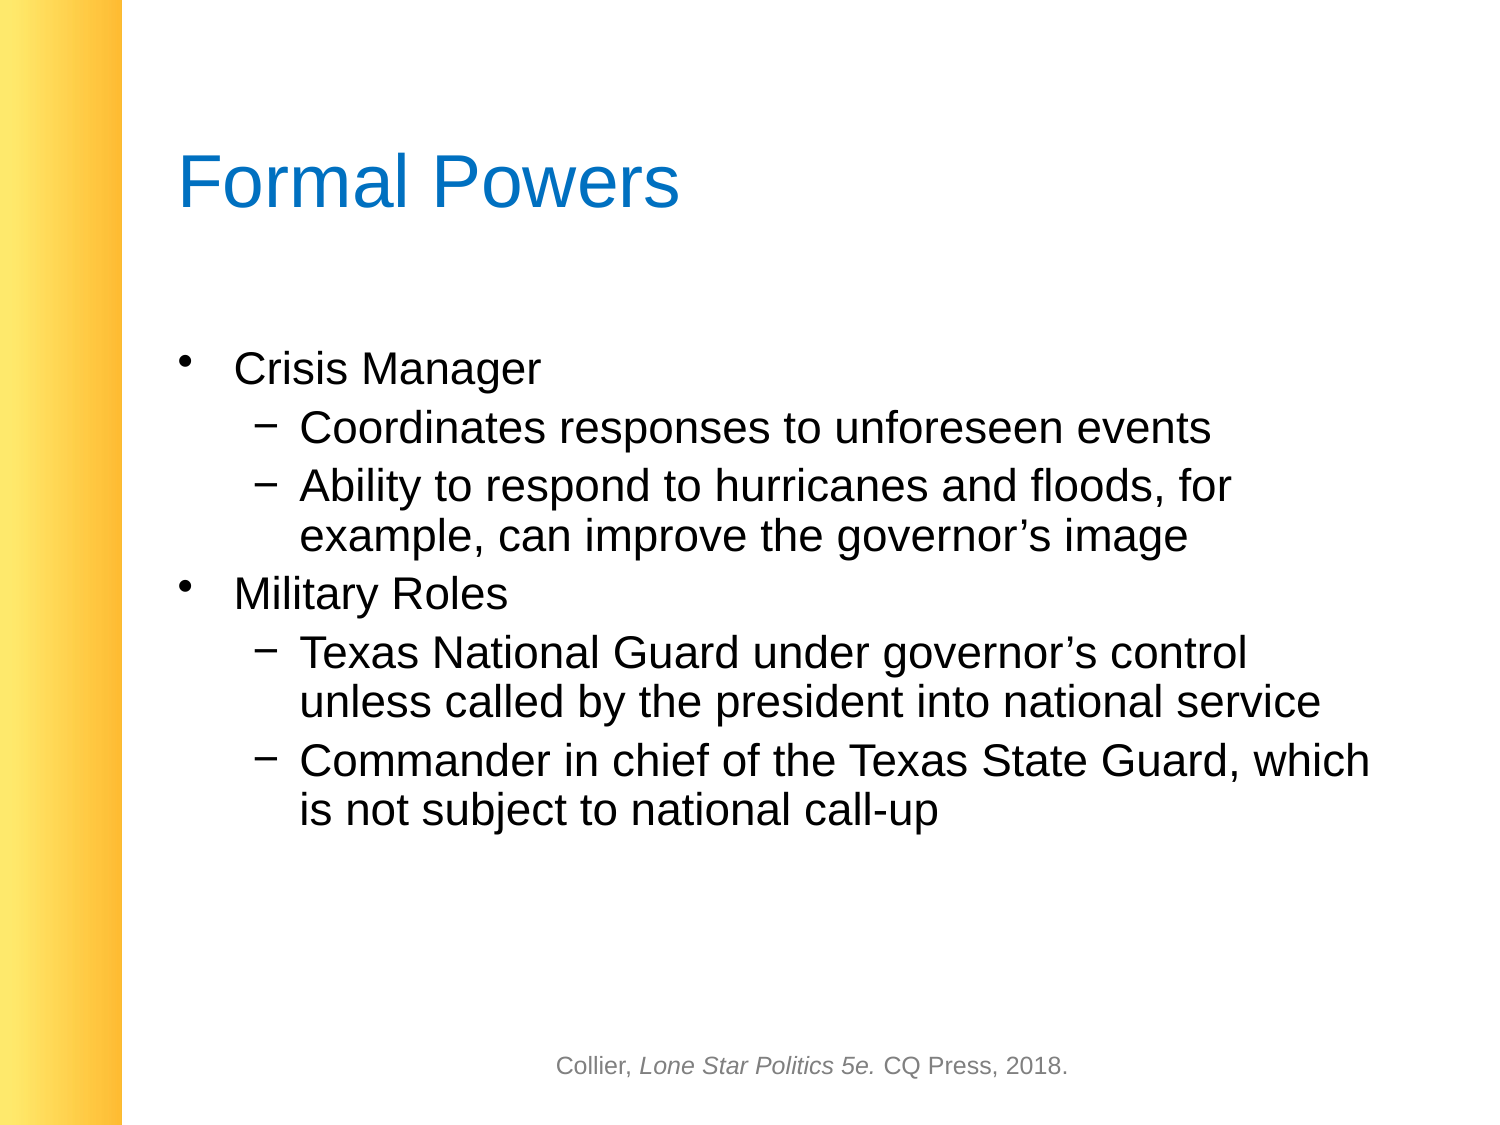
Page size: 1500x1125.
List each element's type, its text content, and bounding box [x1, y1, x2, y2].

text_box Collier, Lone Star Politics 5e. CQ Press, 2018. [525, 1042, 1100, 1087]
title Formal Powers [162, 125, 1475, 313]
list Crisis Manager Coordinates responses to unforeseen events Ability to respond to hurricanes and floods, for example, can improve the governor’s image Military Roles Texas National Guard under governor’s control unless called by the president into national service Commander in chief of the Texas State Guard, which is not subject to national call-up [162, 337, 1400, 938]
picture [0, 0, 1500, 1125]
